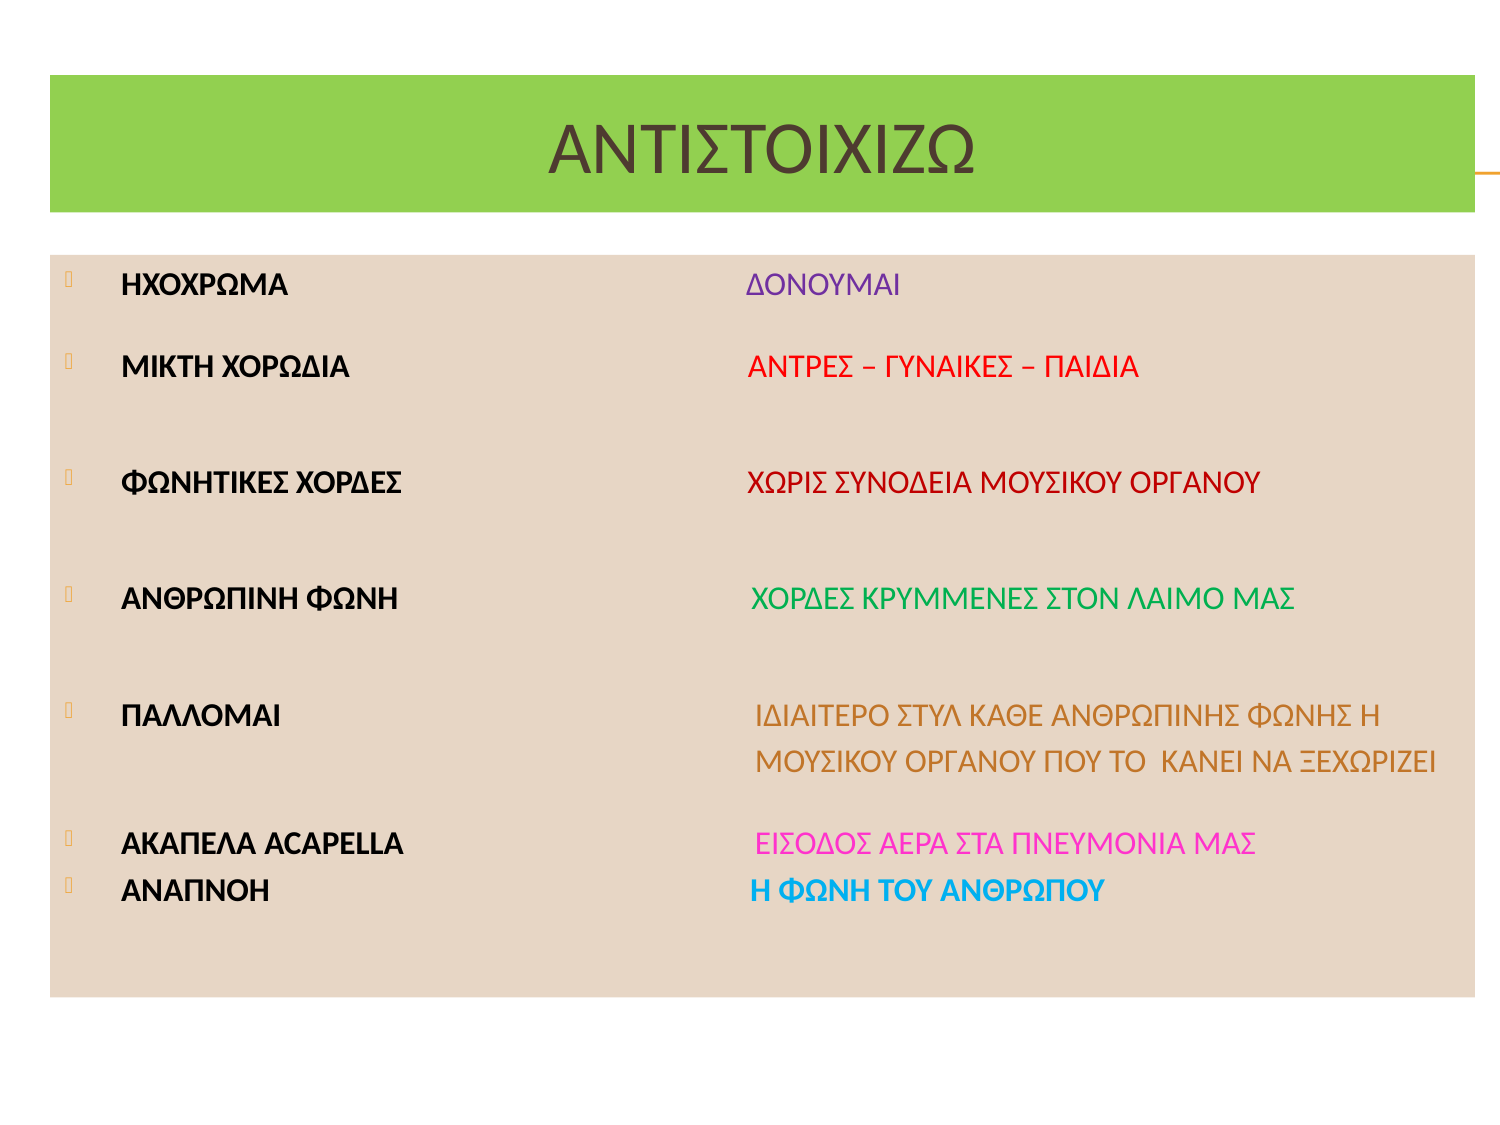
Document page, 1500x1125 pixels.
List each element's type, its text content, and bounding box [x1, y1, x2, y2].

title ΑΝΤΙΣΤΟΙΧΙΖΩ [50, 75, 1475, 213]
list ΗΧΟΧΡΩΜΑ ΔΟΝΟΥΜΑΙ ΜΙΚΤΗ ΧΟΡΩΔΙΑ ΑΝΤΡΕΣ – ΓΥΝΑΙΚΕΣ – ΠΑΙΔΙΑ ΦΩΝΗΤΙΚΕΣ ΧΟΡΔΕΣ ΧΩΡΙΣ ΣΥΝΟΔΕΙΑ ΜΟΥΣΙΚΟΥ ΟΡΓΑΝΟΥ ΑΝΘΡΩΠΙΝΗ ΦΩΝΗ ΧΟΡΔΕΣ ΚΡΥΜΜΕΝΕΣ ΣΤΟΝ ΛΑΙΜΟ ΜΑΣ ΠΑΛΛΟΜΑΙ ΙΔΙΑΙΤΕΡΟ ΣΤΥΛ ΚΆΘΕ ΑΝΘΡΩΠΙΝΗΣ ΦΩΝΗΣ Ή ΜΟΥΣΙΚΟΥ ΟΡΓΑΝΟΥ ΠΟΥ ΤΟ ΚΑΝΕΙ ΝΑ ΞΕΧΩΡΙΖΕΙ ΑΚΑΠΕΛΑ ACAPELLA ΕΙΣΟΔΟΣ ΑΕΡΑ ΣΤΑ ΠΝΕΥΜΟΝΙΑ ΜΑΣ ANAΠΝΟΗ Η ΦΩΝΗ ΤΟΥ ΑΝΘΡΩΠΟΥ [50, 254, 1475, 998]
